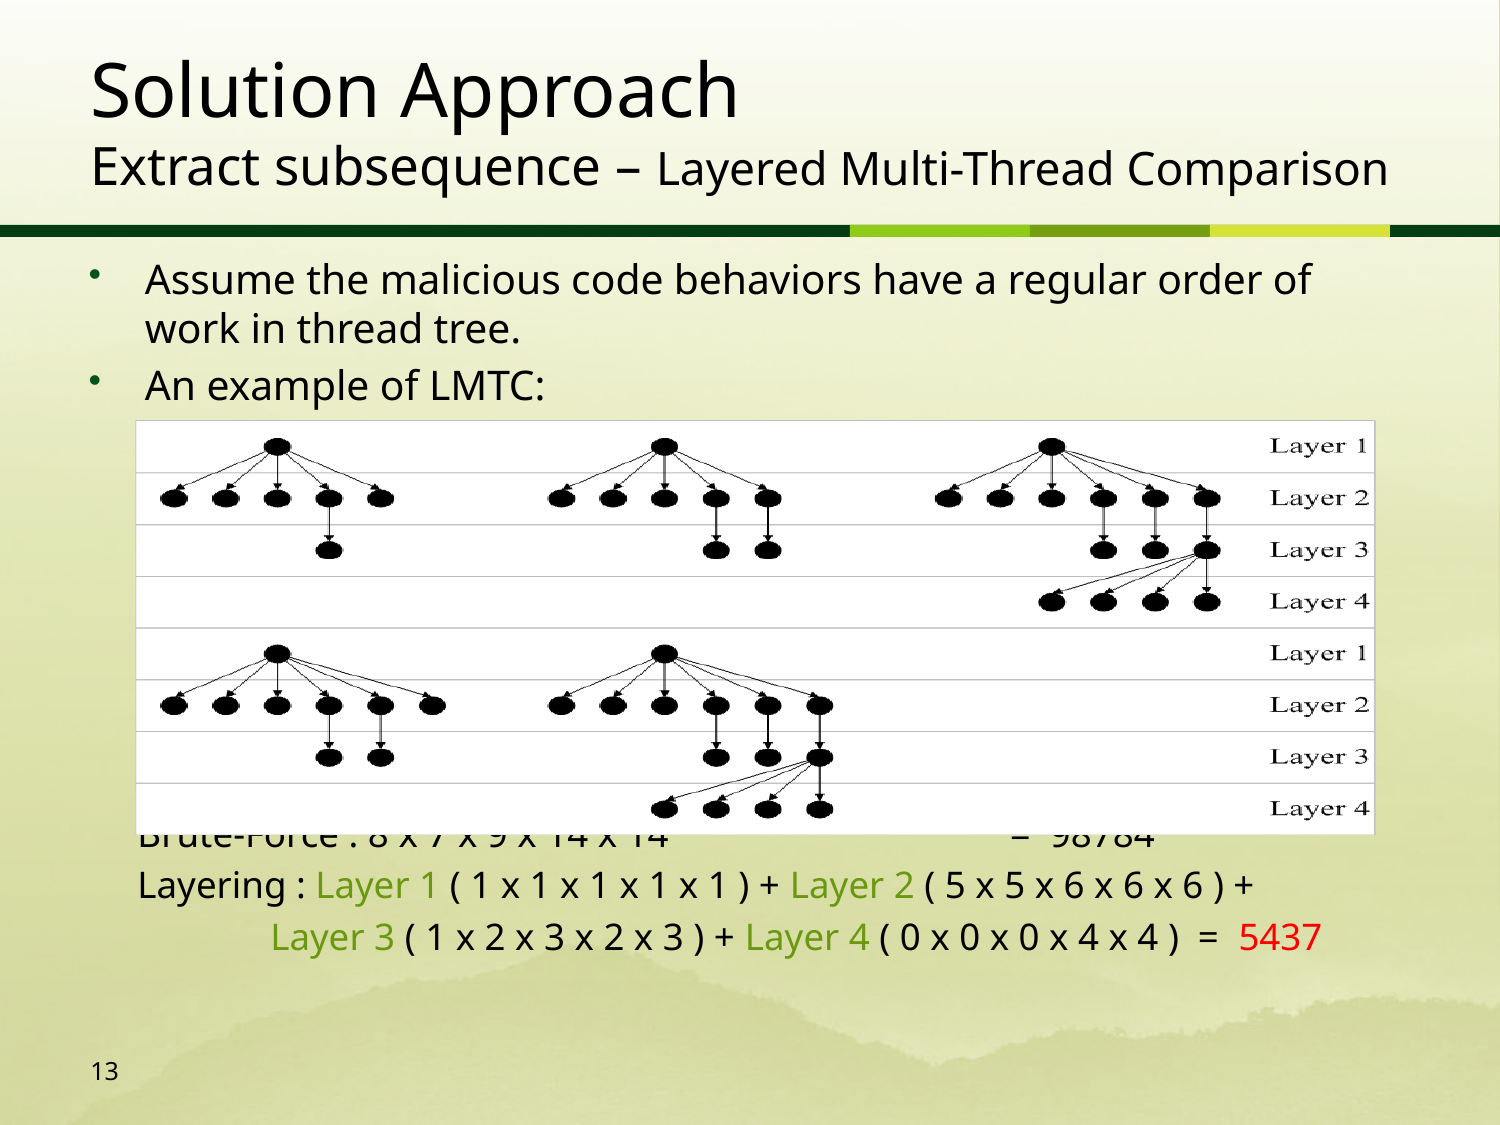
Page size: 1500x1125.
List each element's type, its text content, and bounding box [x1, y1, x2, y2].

slide_number 13 [75, 1042, 426, 1103]
list Assume the malicious code behaviors have a regular order of work in thread tree. An example of LMTC: Brute-Force : 8 x 7 x 9 x 14 x 14 = 98784 Layering : Layer 1 ( 1 x 1 x 1 x 1 x 1 ) + Layer 2 ( 5 x 5 x 6 x 6 x 6 ) + Layer 3 ( 1 x 2 x 3 x 2 x 3 ) + Layer 4 ( 0 x 0 x 0 x 4 x 4 ) = 5437 [75, 246, 1425, 1005]
picture [134, 420, 1376, 835]
title Solution Approach Extract subsequence – Layered Multi-Thread Comparison [75, 24, 1425, 213]
